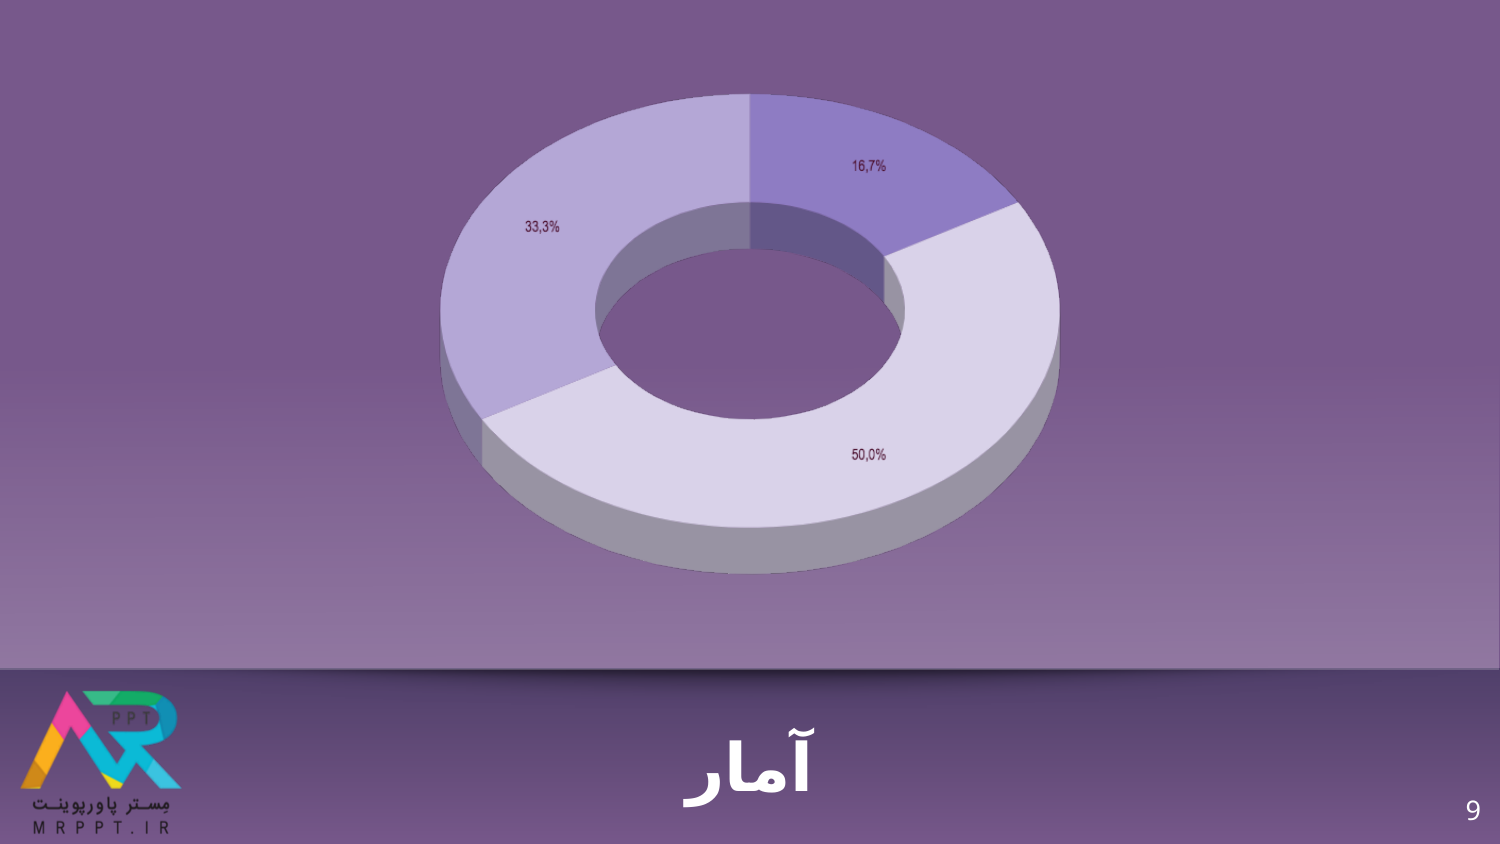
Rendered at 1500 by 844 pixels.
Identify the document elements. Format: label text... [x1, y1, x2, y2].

picture [396, 24, 1104, 645]
picture [0, 682, 201, 844]
slide_number 9 [1391, 779, 1482, 844]
text_box آمار [556, 716, 944, 812]
